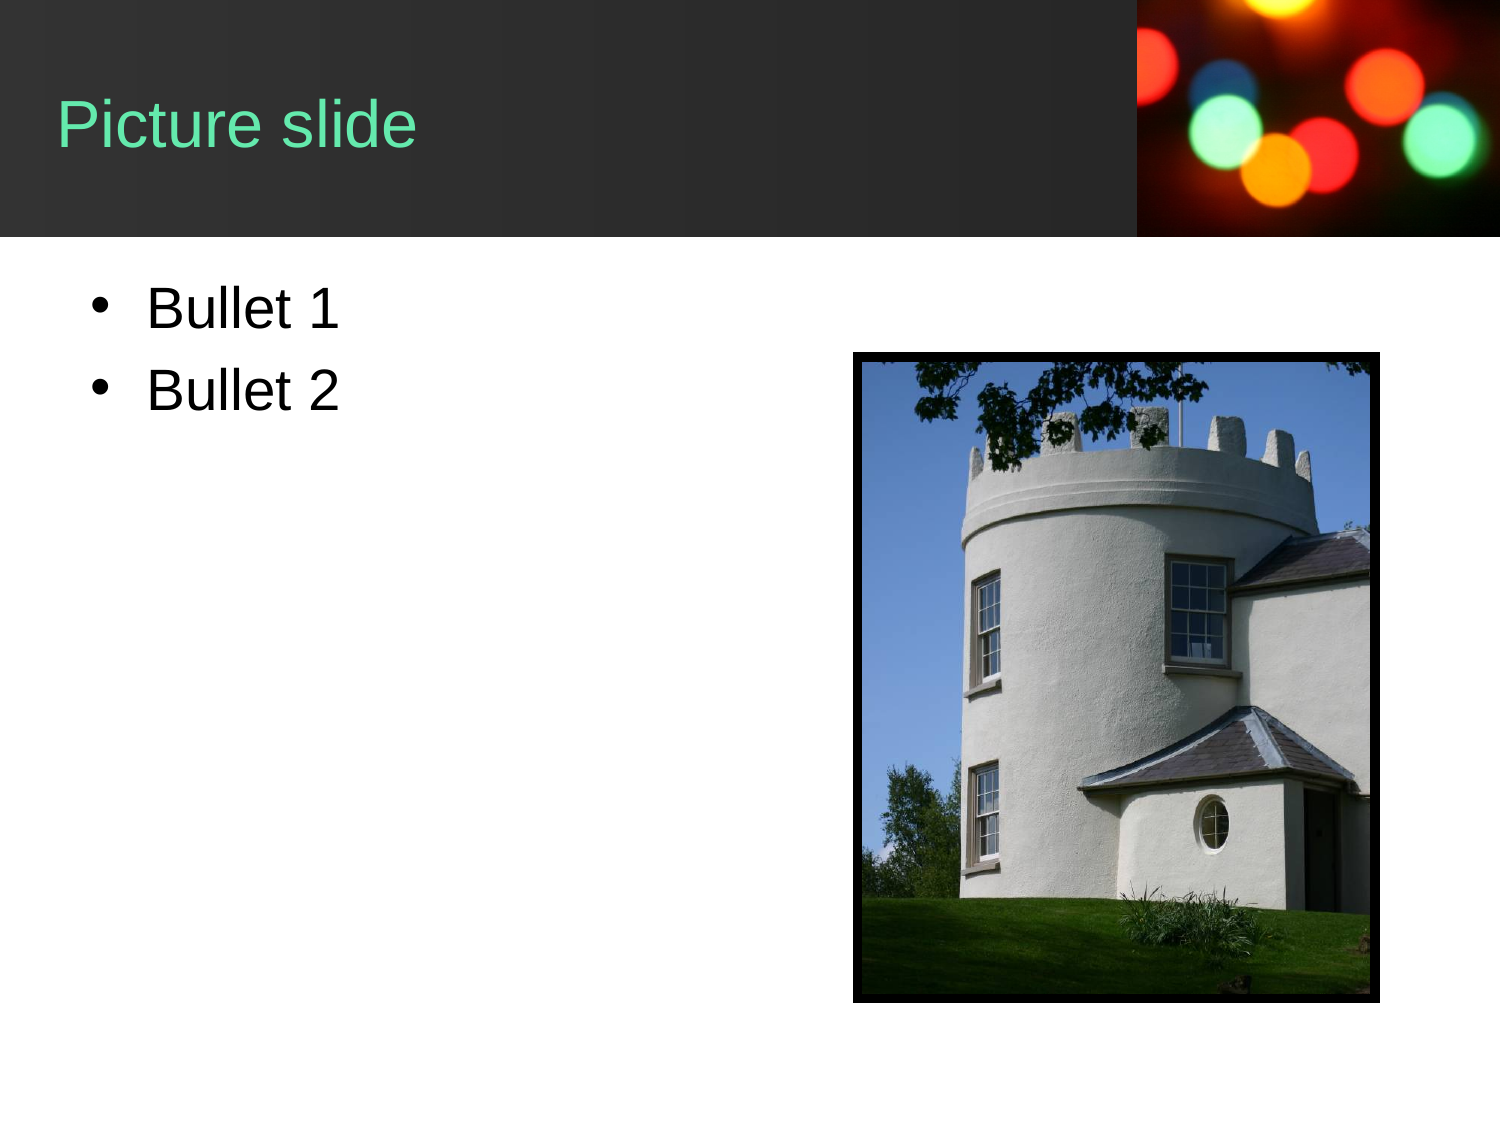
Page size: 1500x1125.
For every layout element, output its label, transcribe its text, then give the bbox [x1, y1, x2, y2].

title Picture slide [41, 45, 1164, 197]
picture [861, 361, 1371, 994]
picture [1137, 0, 1500, 237]
list Bullet 1 Bullet 2 [75, 262, 736, 1005]
